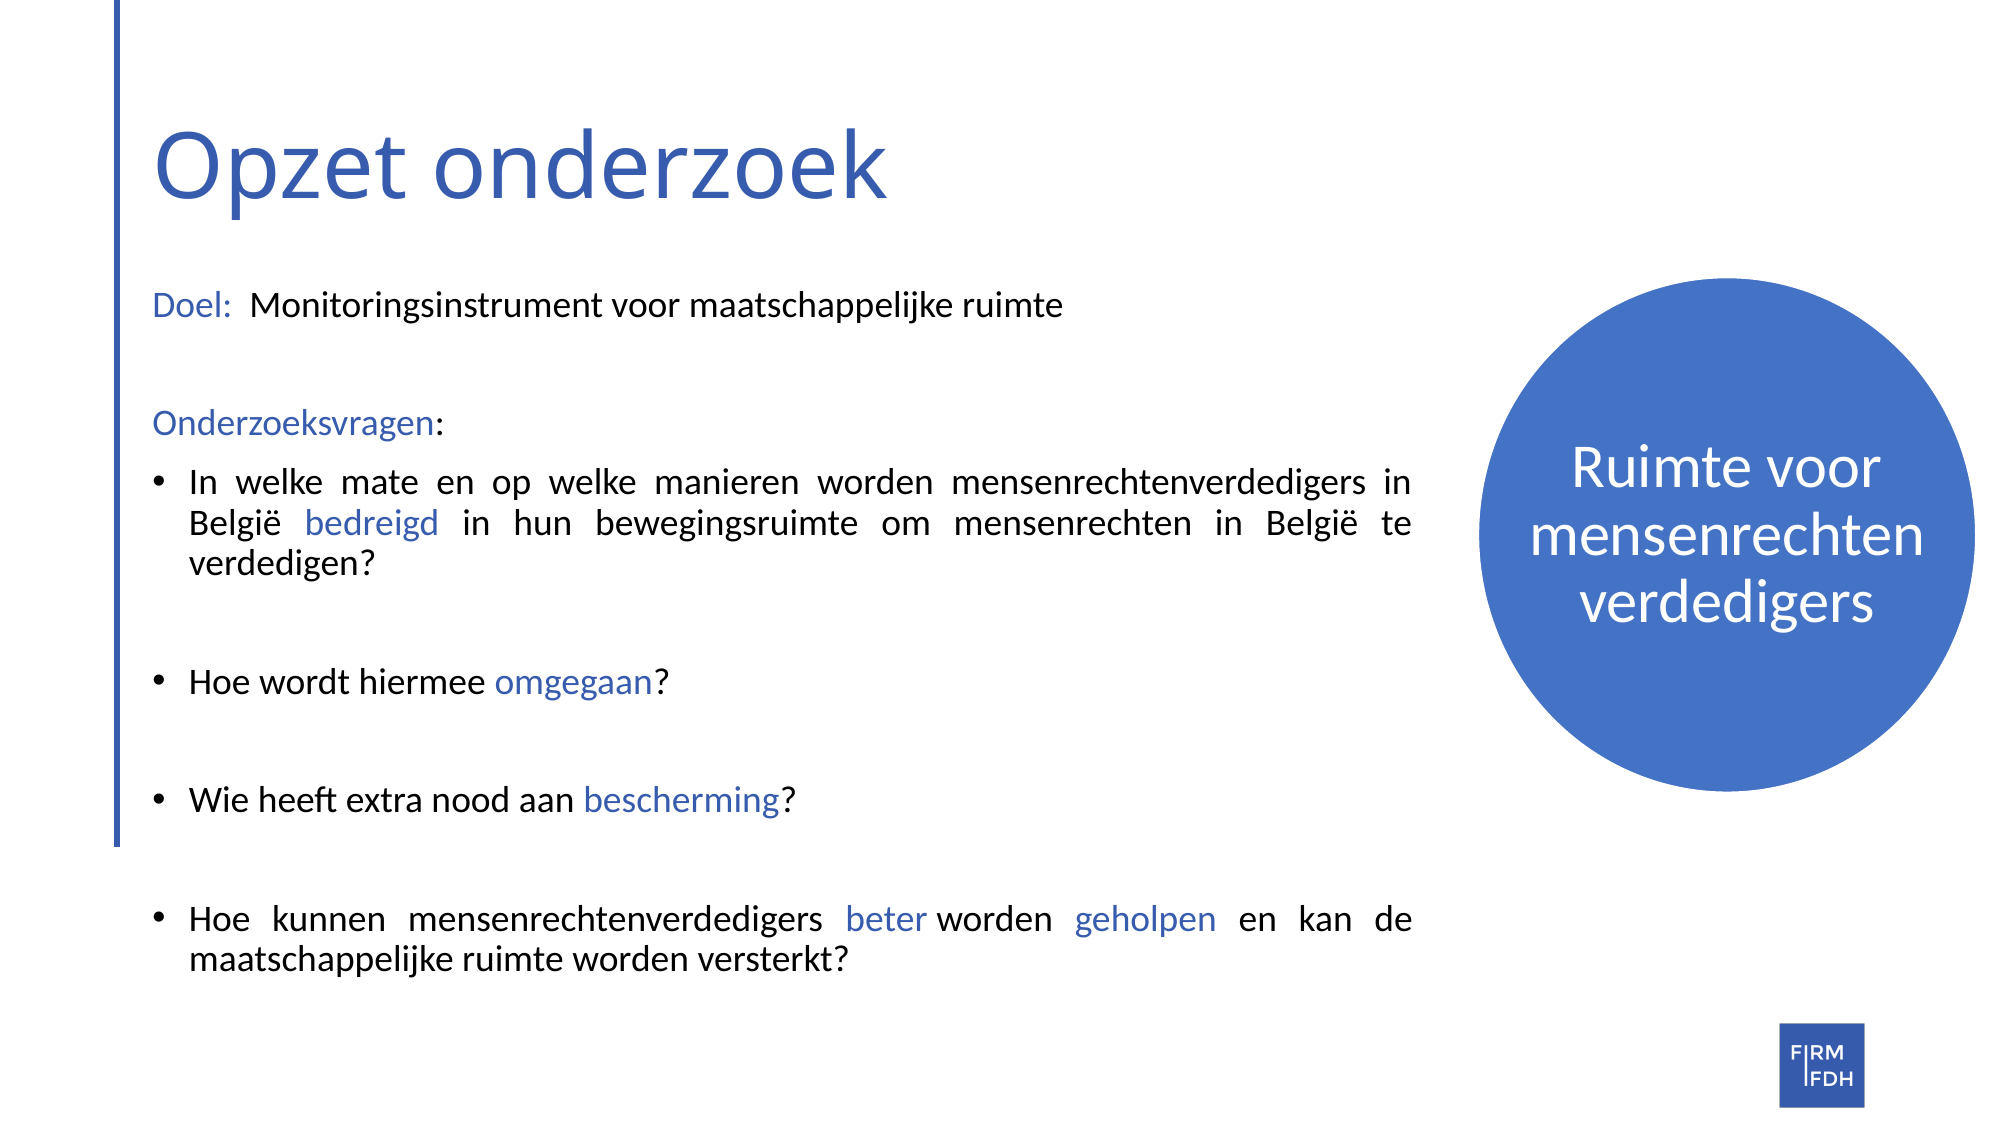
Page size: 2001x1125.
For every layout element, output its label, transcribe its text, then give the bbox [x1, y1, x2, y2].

list Doel: Monitoringsinstrument voor maatschappelijke ruimte Onderzoeksvragen: In welke mate en op welke manieren worden mensenrechtenverdedigers in België bedreigd in hun bewegingsruimte om mensenrechten in België te verdedigen? Hoe wordt hiermee omgegaan? Wie heeft extra nood aan bescherming? Hoe kunnen mensenrechtenverdedigers beter worden geholpen en kan de maatschappelijke ruimte worden versterkt? [137, 277, 1429, 992]
title Opzet onderzoek [137, 59, 1863, 278]
picture [1769, 1013, 1875, 1118]
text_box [1478, 277, 1977, 793]
